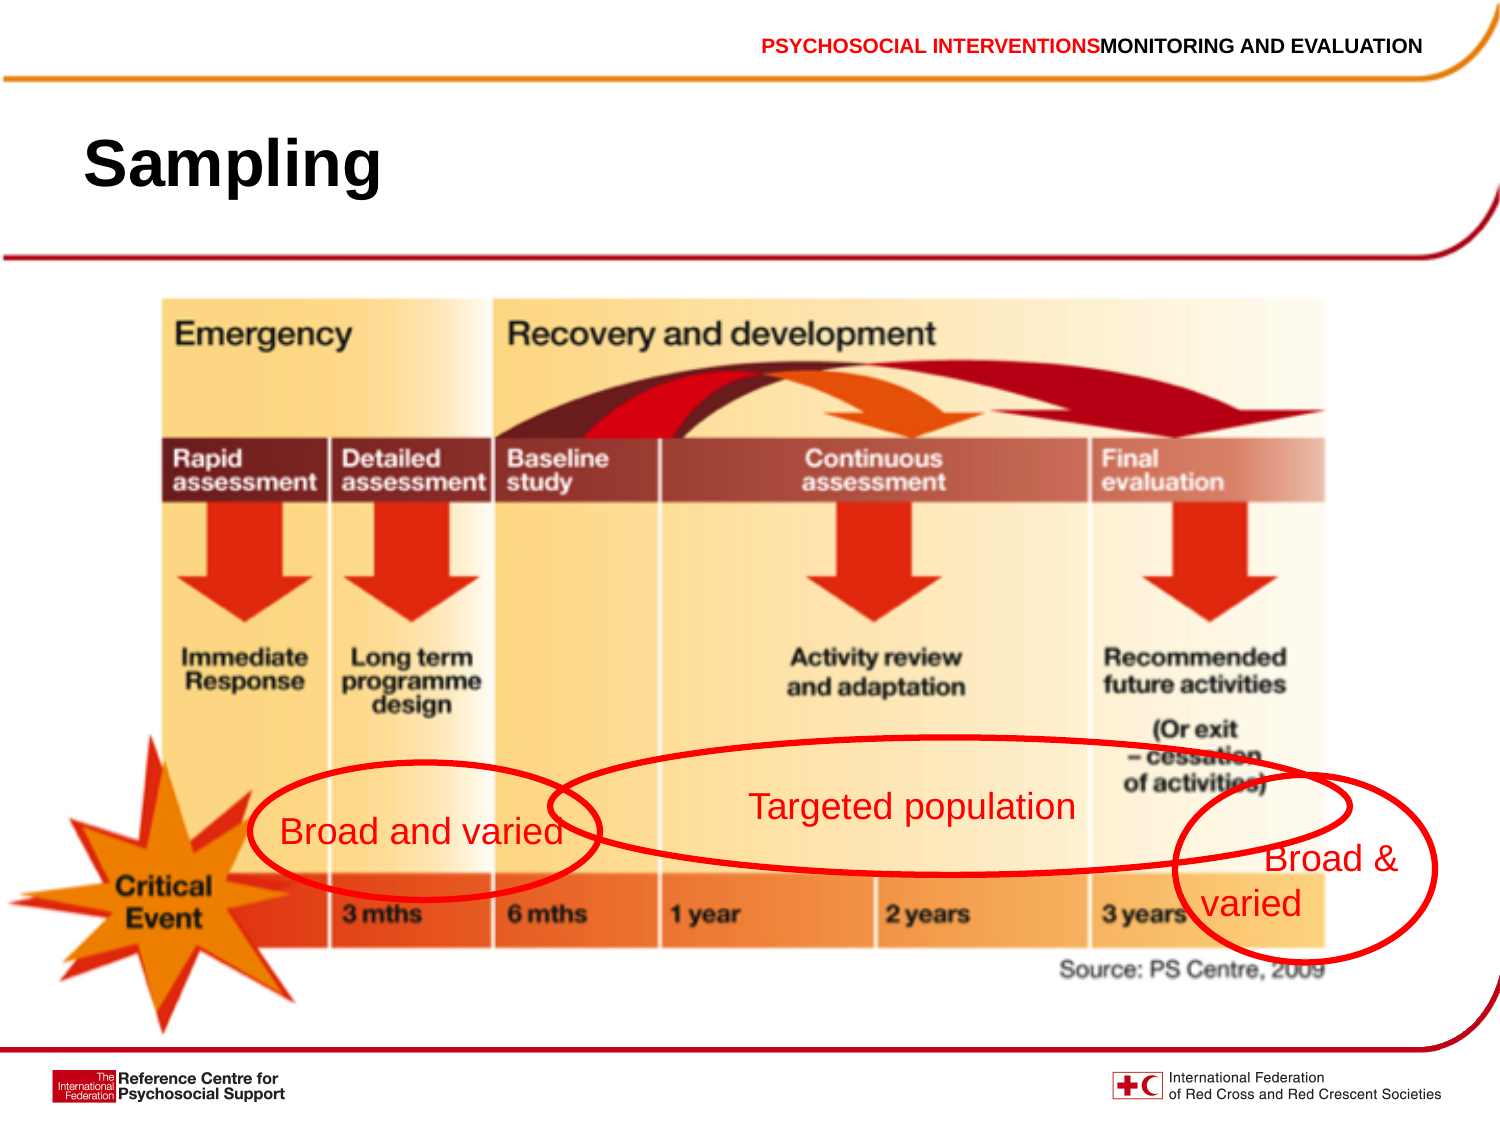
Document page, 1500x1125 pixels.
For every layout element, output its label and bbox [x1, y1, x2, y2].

text_box [249, 762, 688, 901]
picture [0, 274, 1500, 1125]
text_box [549, 737, 1500, 876]
text_box [1174, 883, 1500, 963]
picture [0, 0, 1500, 265]
